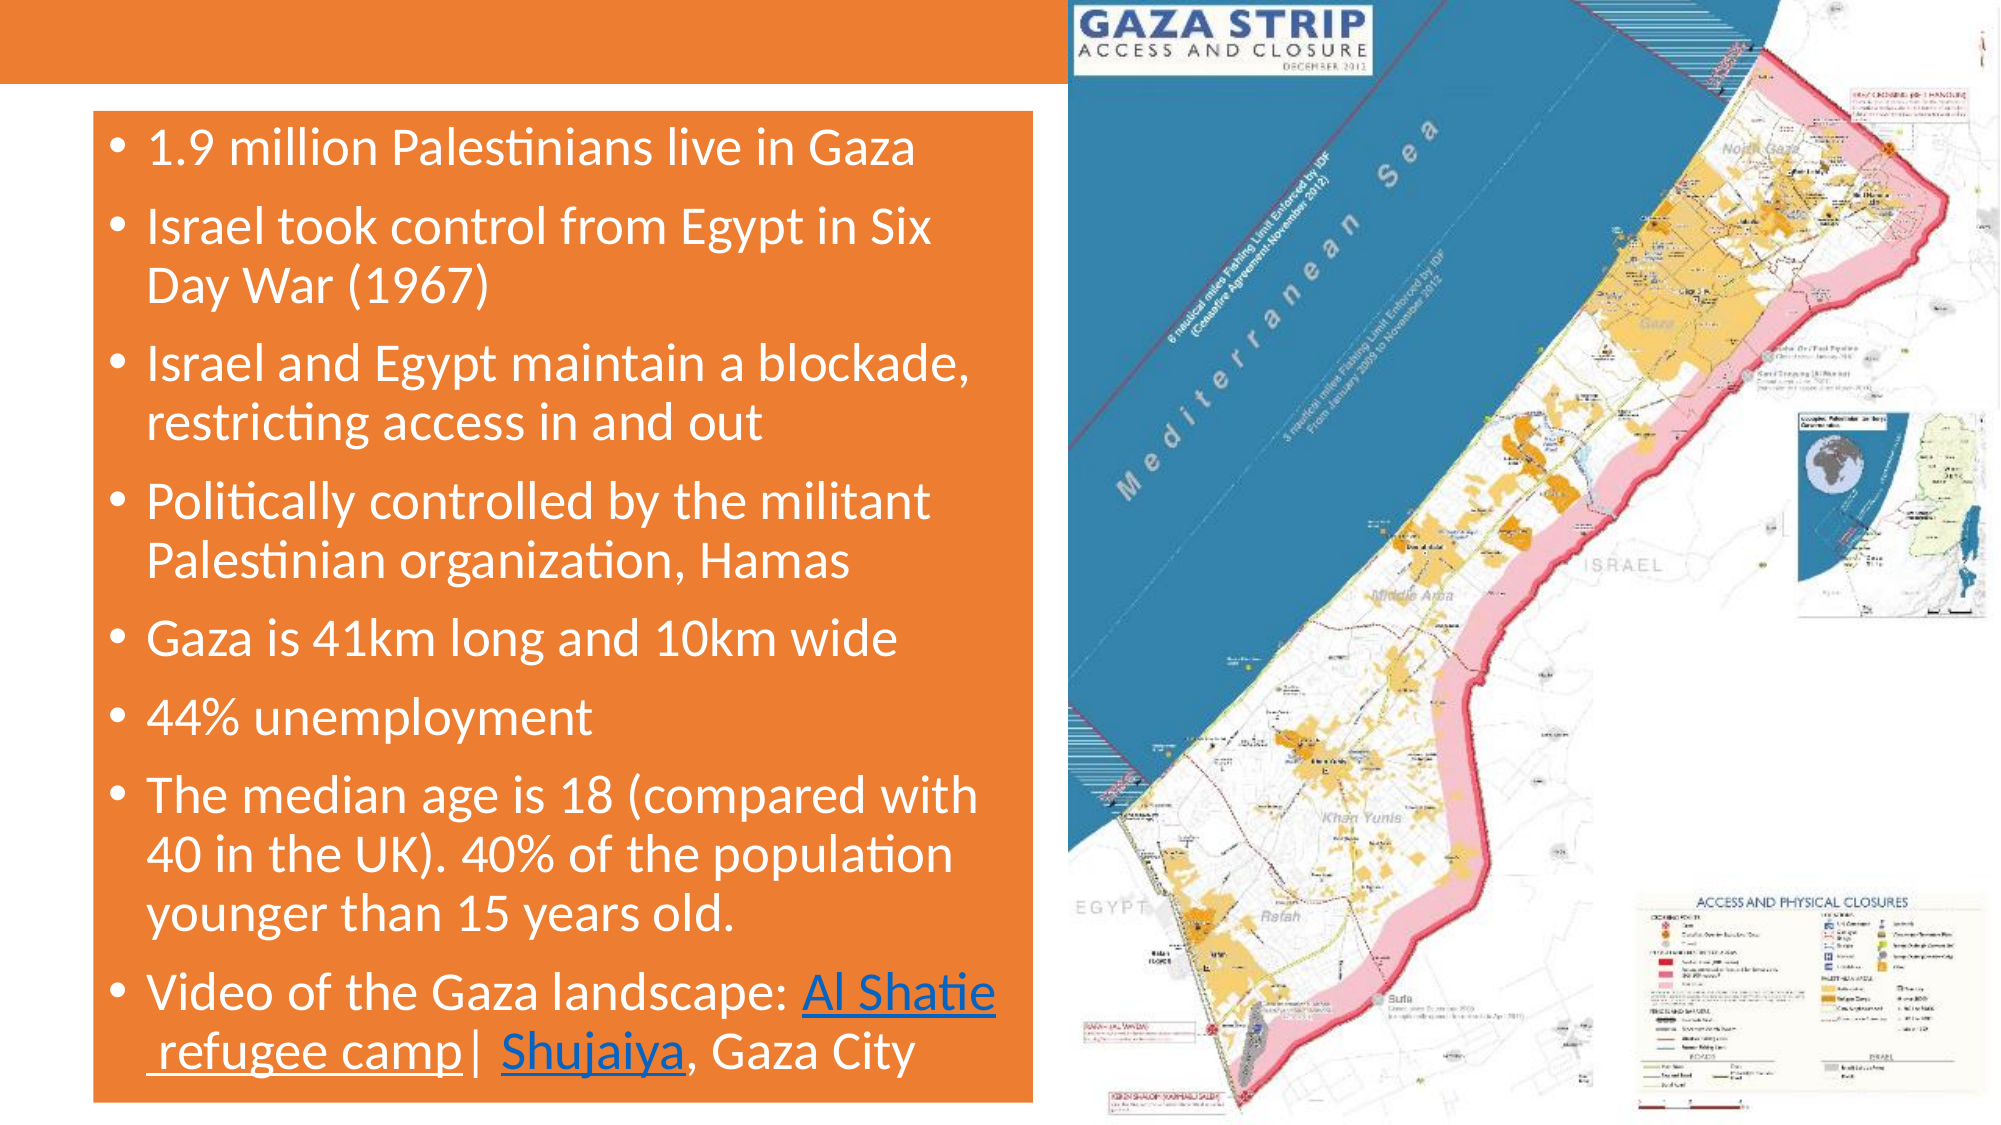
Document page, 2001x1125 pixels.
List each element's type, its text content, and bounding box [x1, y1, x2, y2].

picture [1067, 0, 2000, 1125]
list 1.9 million Palestinians live in Gaza Israel took control from Egypt in Six Day War (1967) Israel and Egypt maintain a blockade, restricting access in and out Politically controlled by the militant Palestinian organization, Hamas Gaza is 41km long and 10km wide 44% unemployment The median age is 18 (compared with 40 in the UK). 40% of the population younger than 15 years old. Video of the Gaza landscape: Al Shatie refugee camp| Shujaiya, Gaza City [93, 110, 1033, 1103]
